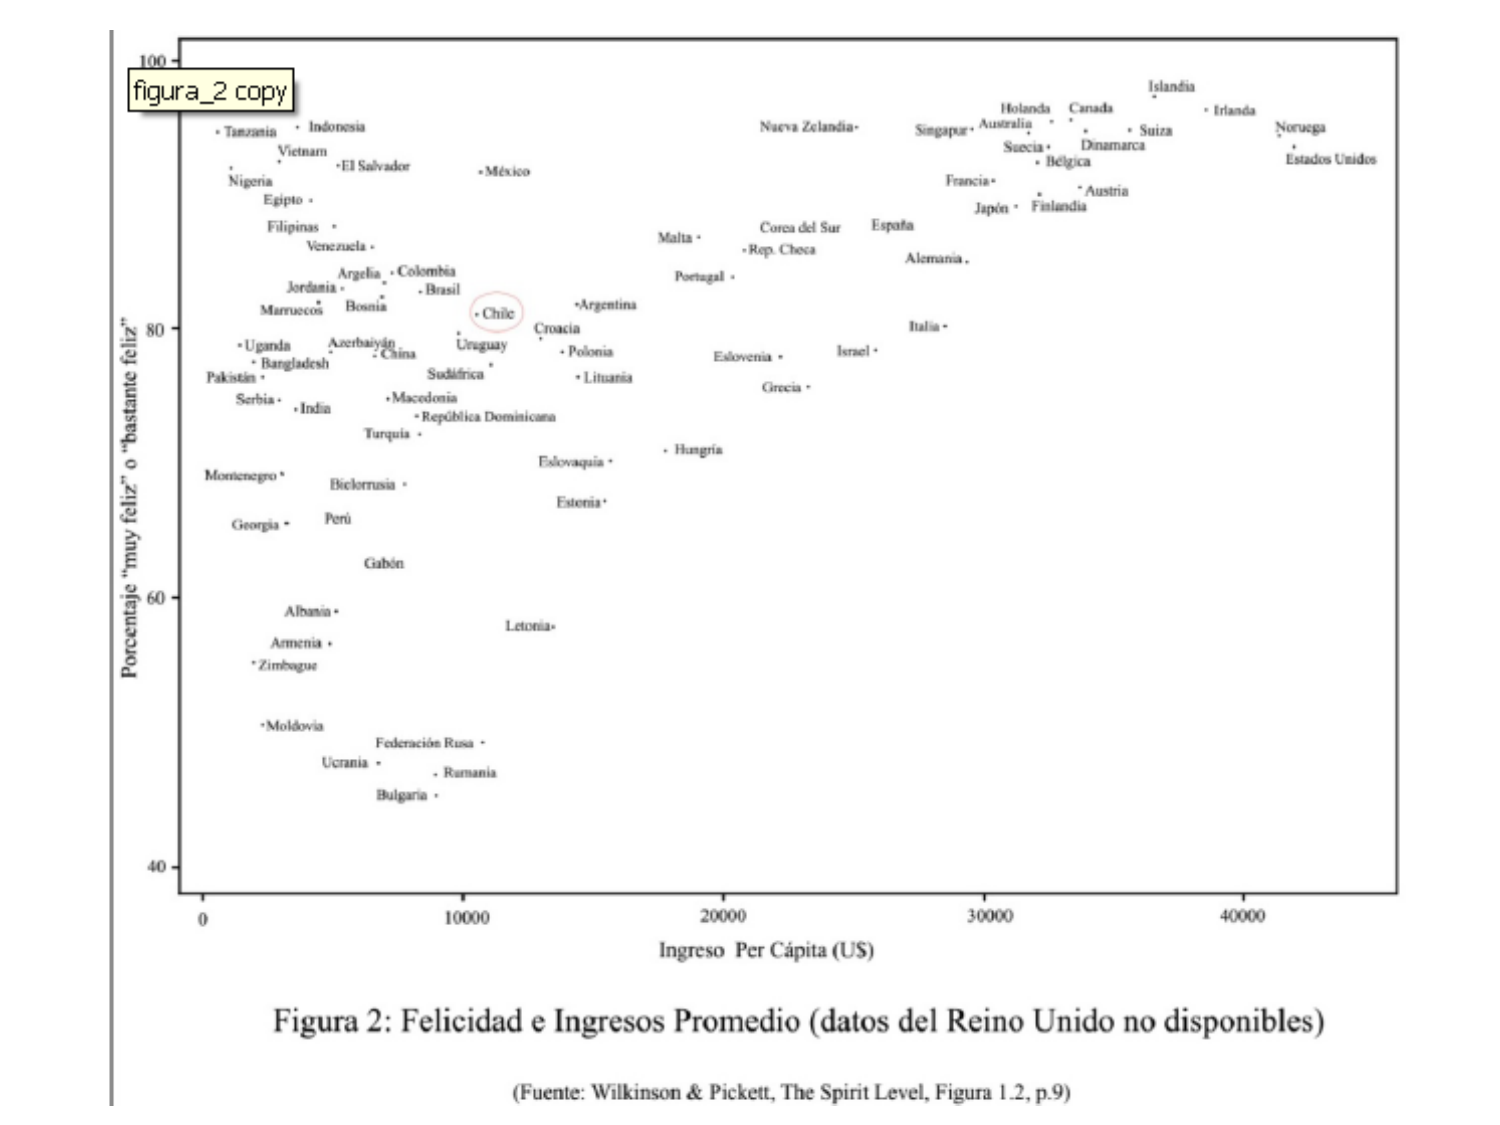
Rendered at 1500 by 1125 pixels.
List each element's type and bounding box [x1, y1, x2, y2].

picture [100, 30, 1412, 1106]
